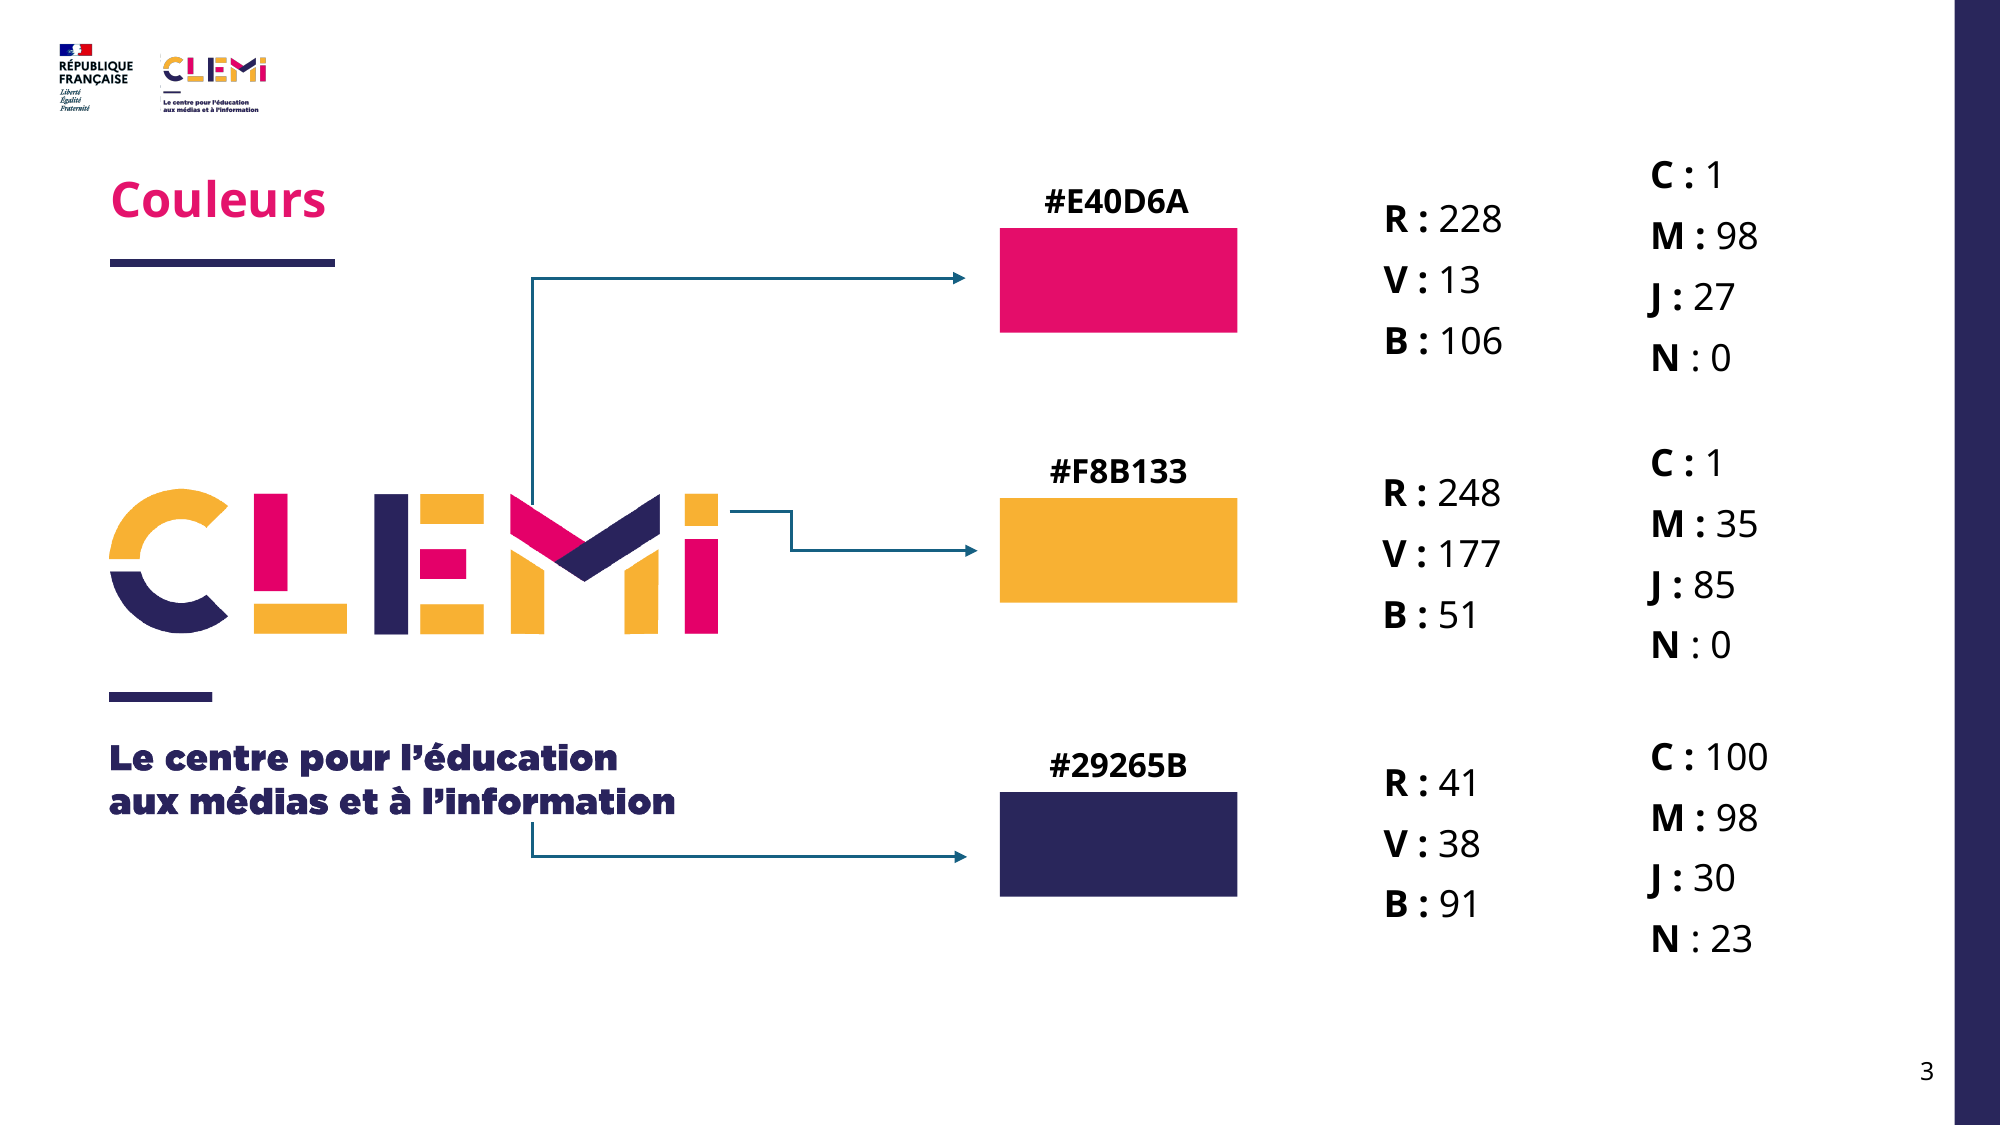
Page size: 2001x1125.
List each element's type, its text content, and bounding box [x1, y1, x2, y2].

table_cell N : 23 [1635, 905, 1836, 966]
table_cell J : 27 [1635, 263, 1836, 324]
picture [108, 488, 718, 815]
text_box [998, 497, 1239, 604]
table_cell V : 13 [1368, 246, 1569, 307]
text_box #F8B133 [999, 442, 1238, 498]
table_cell B : 51 [1367, 581, 1568, 642]
table_header R : 248 [1367, 459, 1568, 520]
table_header C : 100 [1635, 723, 1836, 784]
table_header C : 1 [1635, 429, 1836, 490]
table_header R : 228 [1368, 185, 1569, 246]
title Couleurs [109, 101, 745, 296]
table_cell J : 30 [1635, 844, 1836, 905]
text_box [1953, 0, 2000, 1125]
table_header C : 1 [1635, 141, 1836, 202]
table_header R : 41 [1368, 749, 1569, 810]
text_box [998, 791, 1239, 898]
table_cell N : 0 [1635, 611, 1836, 672]
table_cell V : 177 [1367, 520, 1568, 581]
table_cell M : 98 [1635, 202, 1836, 263]
table_cell B : 106 [1368, 307, 1569, 368]
table_cell J : 85 [1635, 551, 1836, 611]
table_cell N : 0 [1635, 324, 1836, 385]
slide_number 3 [1484, 1042, 1935, 1103]
table_cell M : 98 [1635, 784, 1836, 844]
table_cell M : 35 [1635, 490, 1836, 551]
table_cell B : 91 [1368, 870, 1569, 931]
table_cell V : 38 [1368, 810, 1569, 870]
text_box [998, 227, 1239, 334]
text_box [44, 33, 280, 122]
text_box #29265B [999, 736, 1238, 792]
text_box #E40D6A [997, 172, 1236, 228]
